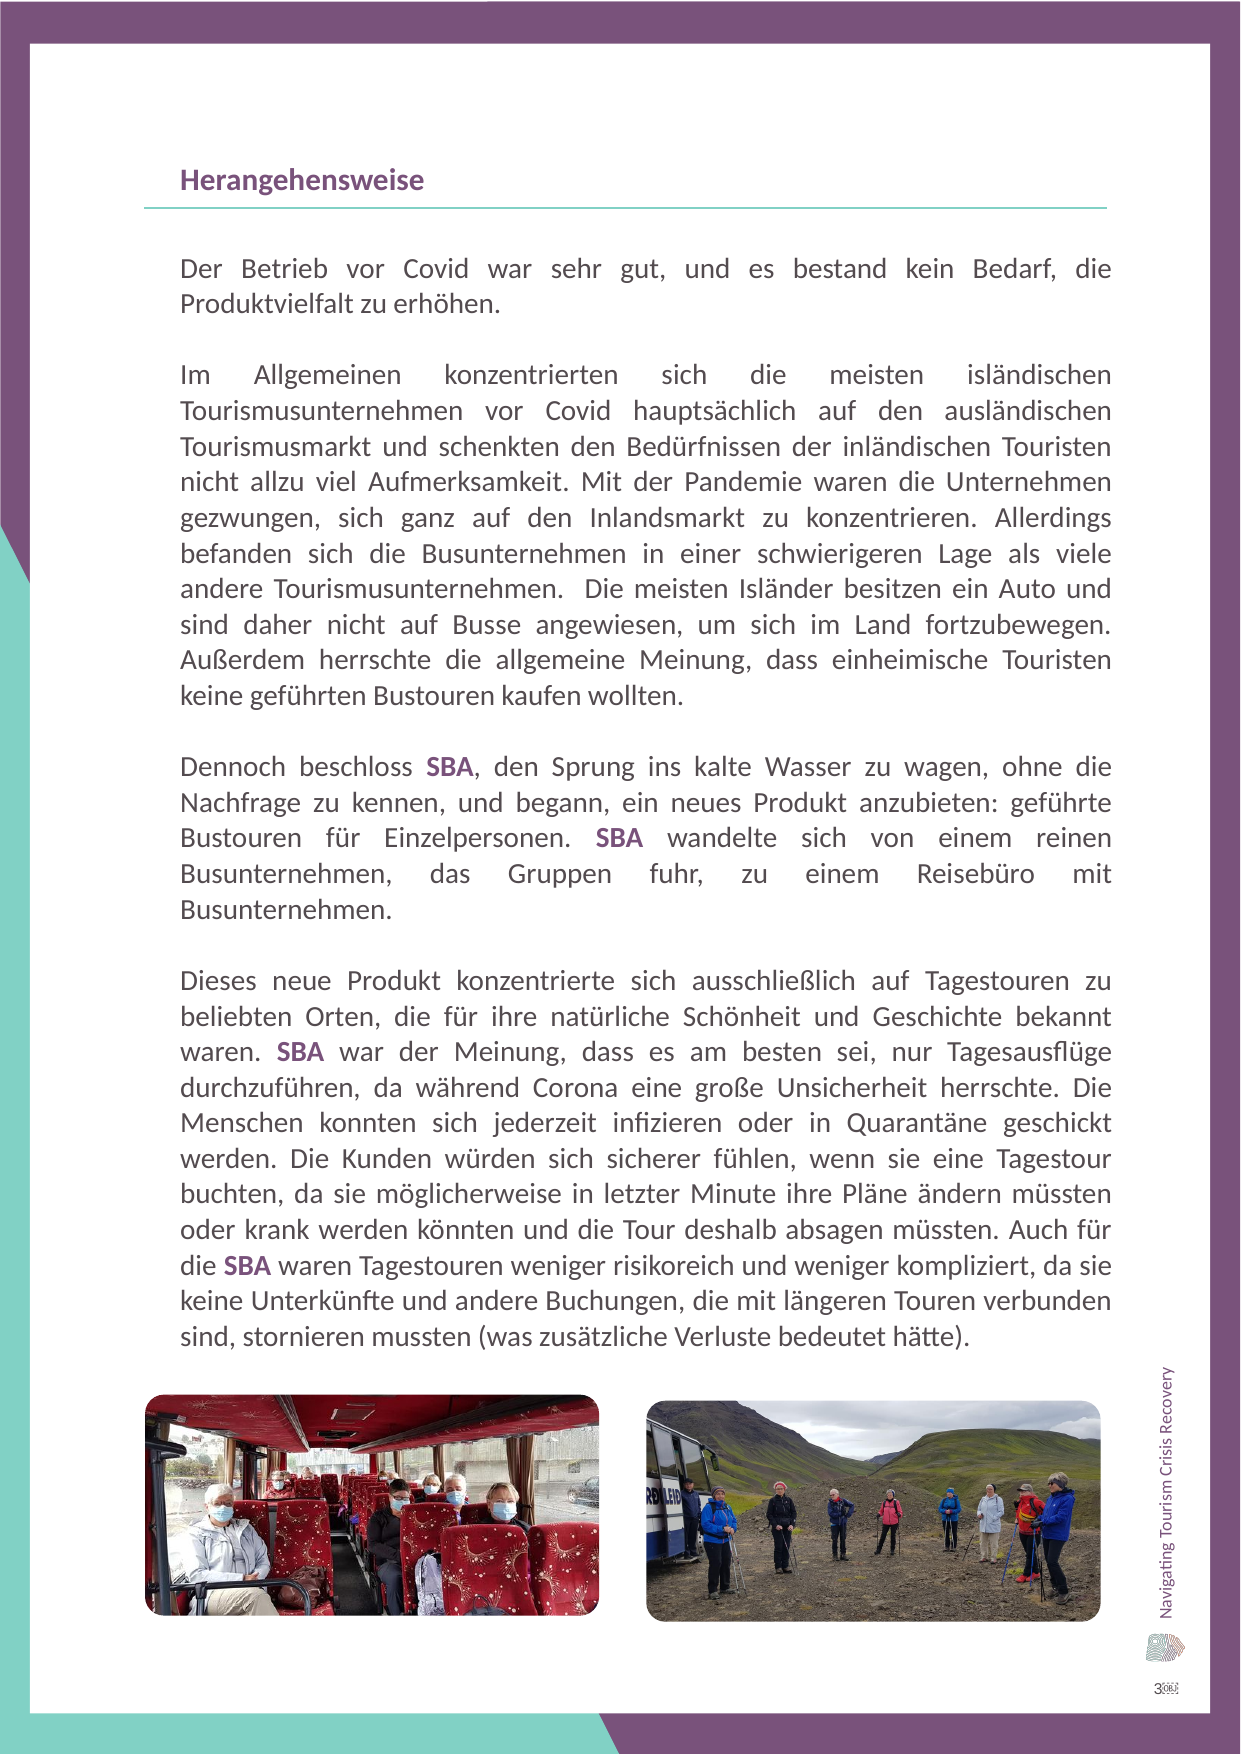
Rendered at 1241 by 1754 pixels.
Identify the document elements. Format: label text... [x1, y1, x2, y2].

list Der Betrieb vor Covid war sehr gut, und es bestand kein Bedarf, die Produktvielfalt zu erhöhen. Im Allgemeinen konzentrierten sich die meisten isländischen Tourismusunternehmen vor Covid hauptsächlich auf den ausländischen Tourismusmarkt und schenkten den Bedürfnissen der inländischen Touristen nicht allzu viel Aufmerksamkeit. Mit der Pandemie waren die Unternehmen gezwungen, sich ganz auf den Inlandsmarkt zu konzentrieren. Allerdings befanden sich die Busunternehmen in einer schwierigeren Lage als viele andere Tourismusunternehmen. Die meisten Isländer besitzen ein Auto und sind daher nicht auf Busse angewiesen, um sich im Land fortzubewegen. Außerdem herrschte die allgemeine Meinung, dass einheimische Touristen keine geführten Bustouren kaufen wollten. Dennoch beschloss SBA, den Sprung ins kalte Wasser zu wagen, ohne die Nachfrage zu kennen, und begann, ein neues Produkt anzubieten: geführte Bustouren für Einzelpersonen. SBA wandelte sich von einem reinen Busunternehmen, das Gruppen fuhr, zu einem Reisebüro mit Busunternehmen. Dieses neue Produkt konzentrierte sich ausschließlich auf Tagestouren zu beliebten Orten, die für ihre natürliche Schönheit und Geschichte bekannt waren. SBA war der Meinung, dass es am besten sei, nur Tagesausflüge durchzuführen, da während Corona eine große Unsicherheit herrschte. Die Menschen konnten sich jederzeit infizieren oder in Quarantäne geschickt werden. Die Kunden würden sich sicherer fühlen, wenn sie eine Tagestour buchten, da sie möglicherweise in letzter Minute ihre Pläne ändern müssten oder krank werden könnten und die Tour deshalb absagen müssten. Auch für die SBA waren Tagestouren weniger risikoreich und weniger kompliziert, da sie keine Unterkünfte und andere Buchungen, die mit längeren Touren verbunden sind, stornieren mussten (was zusätzliche Verluste bedeutet hätte). [165, 240, 1128, 1648]
picture [144, 1394, 600, 1616]
picture [1142, 1631, 1189, 1667]
list Herangehensweise [165, 147, 1128, 209]
picture [646, 1400, 1101, 1622]
